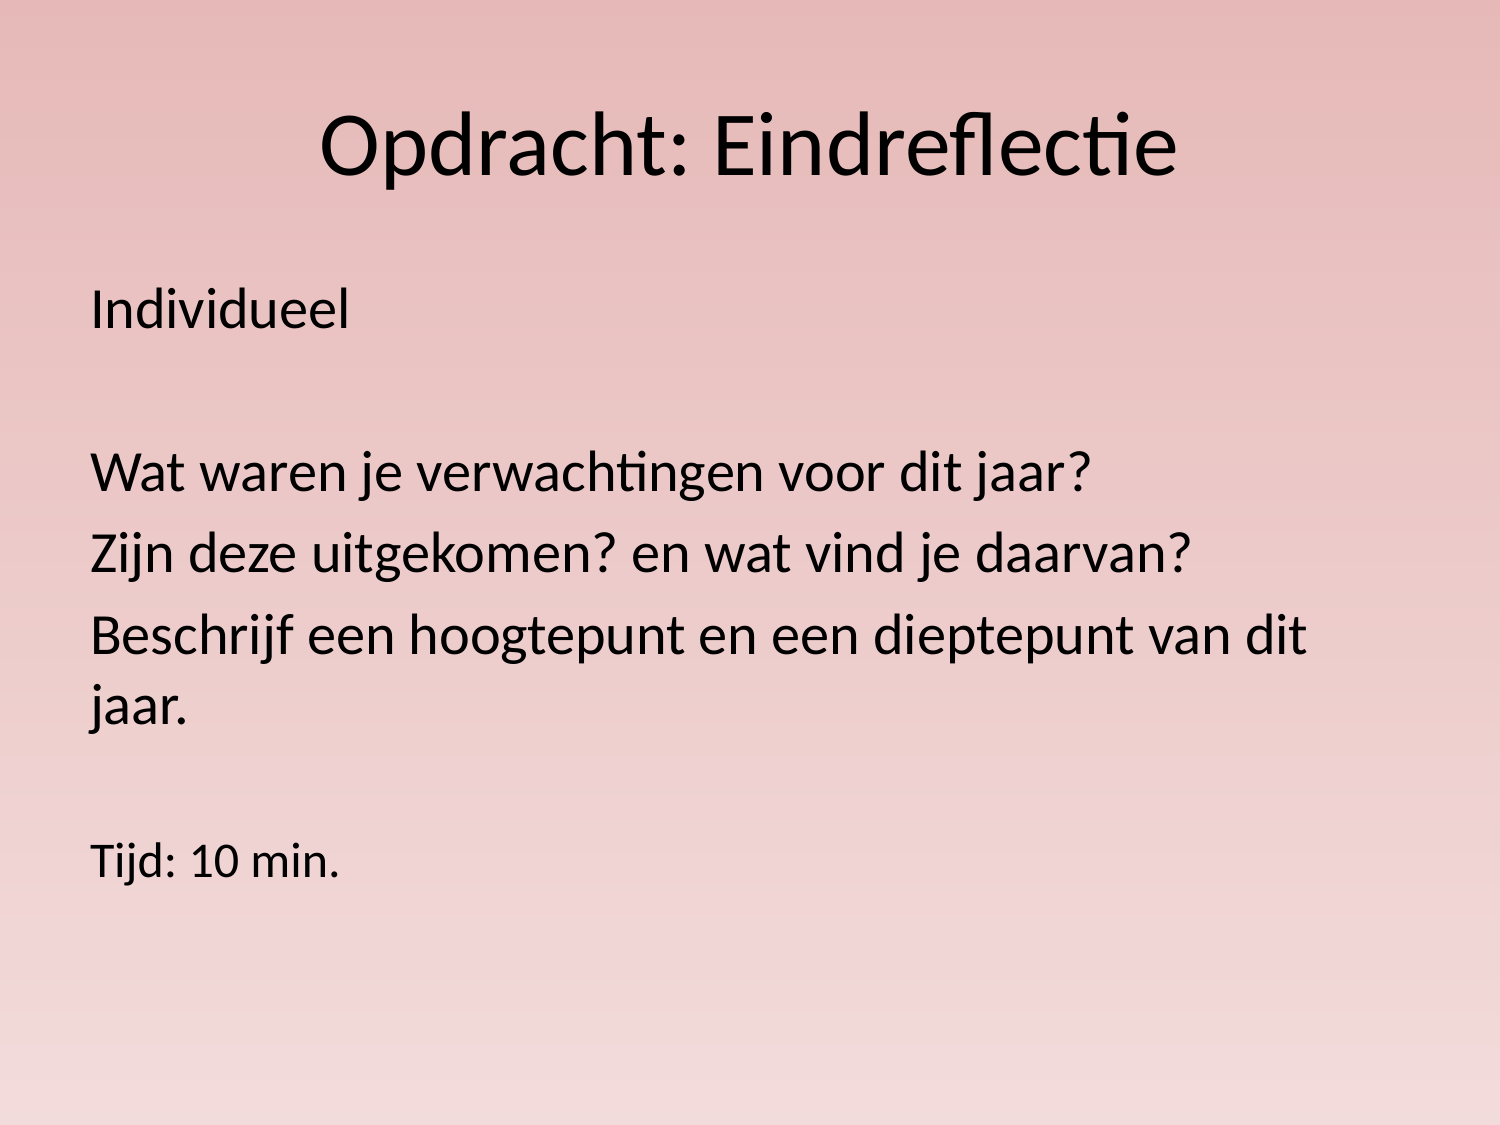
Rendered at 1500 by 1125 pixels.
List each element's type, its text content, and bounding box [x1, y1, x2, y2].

list Individueel Wat waren je verwachtingen voor dit jaar? Zijn deze uitgekomen? en wat vind je daarvan? Beschrijf een hoogtepunt en een dieptepunt van dit jaar. Tijd: 10 min. [75, 262, 1425, 1005]
title Opdracht: Eindreflectie [75, 45, 1425, 233]
